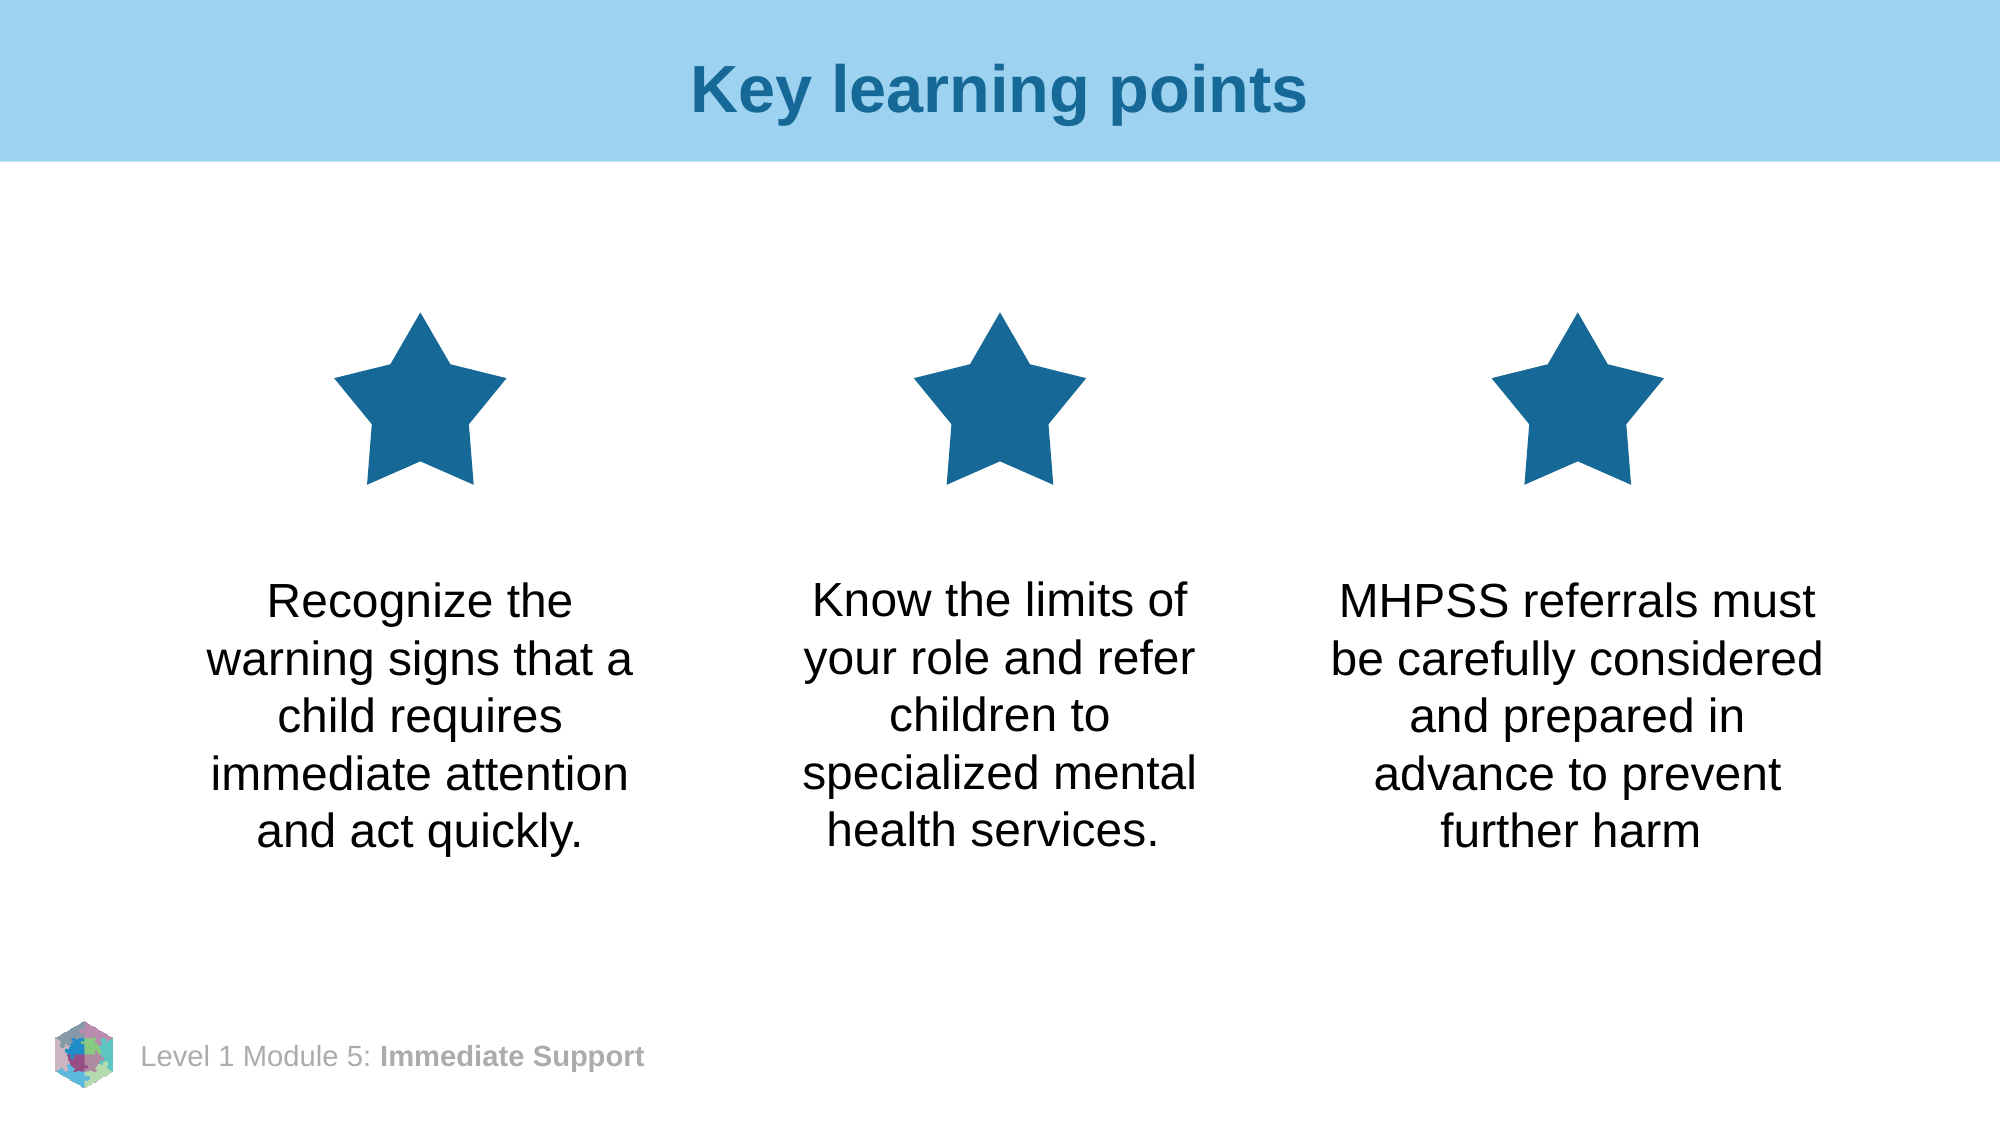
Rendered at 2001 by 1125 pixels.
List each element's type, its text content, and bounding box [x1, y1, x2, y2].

text_box [911, 310, 1089, 487]
text_box MHPSS referrals must be carefully considered and prepared in advance to prevent further harm [1309, 562, 1847, 865]
text_box [332, 310, 509, 487]
text_box [1489, 310, 1666, 487]
picture [55, 1021, 113, 1088]
title Key learning points [137, 19, 1863, 163]
text_box Recognize the warning signs that a child requires immediate attention and act quickly. [168, 562, 673, 865]
text_box Know the limits of your role and refer children to specialized mental health services. [773, 561, 1227, 864]
